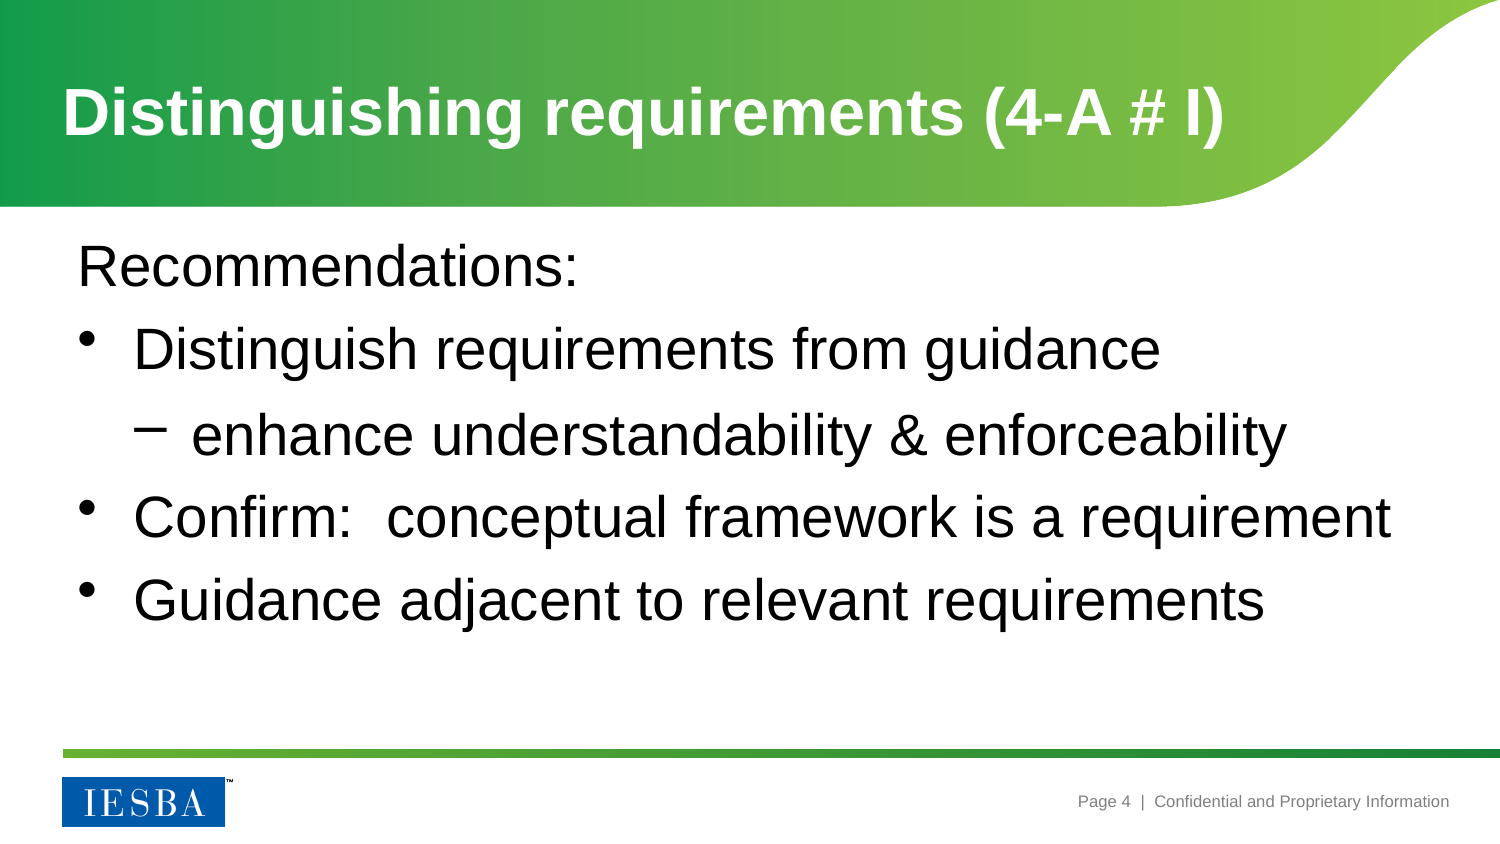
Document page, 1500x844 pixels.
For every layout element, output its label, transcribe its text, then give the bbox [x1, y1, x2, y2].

list Recommendations: Distinguish requirements from guidance enhance understandability & enforceability Confirm: conceptual framework is a requirement Guidance adjacent to relevant requirements [62, 220, 1450, 724]
picture [0, 0, 1500, 207]
picture [62, 777, 233, 827]
title Distinguishing requirements (4-A # I) [62, 75, 1300, 142]
